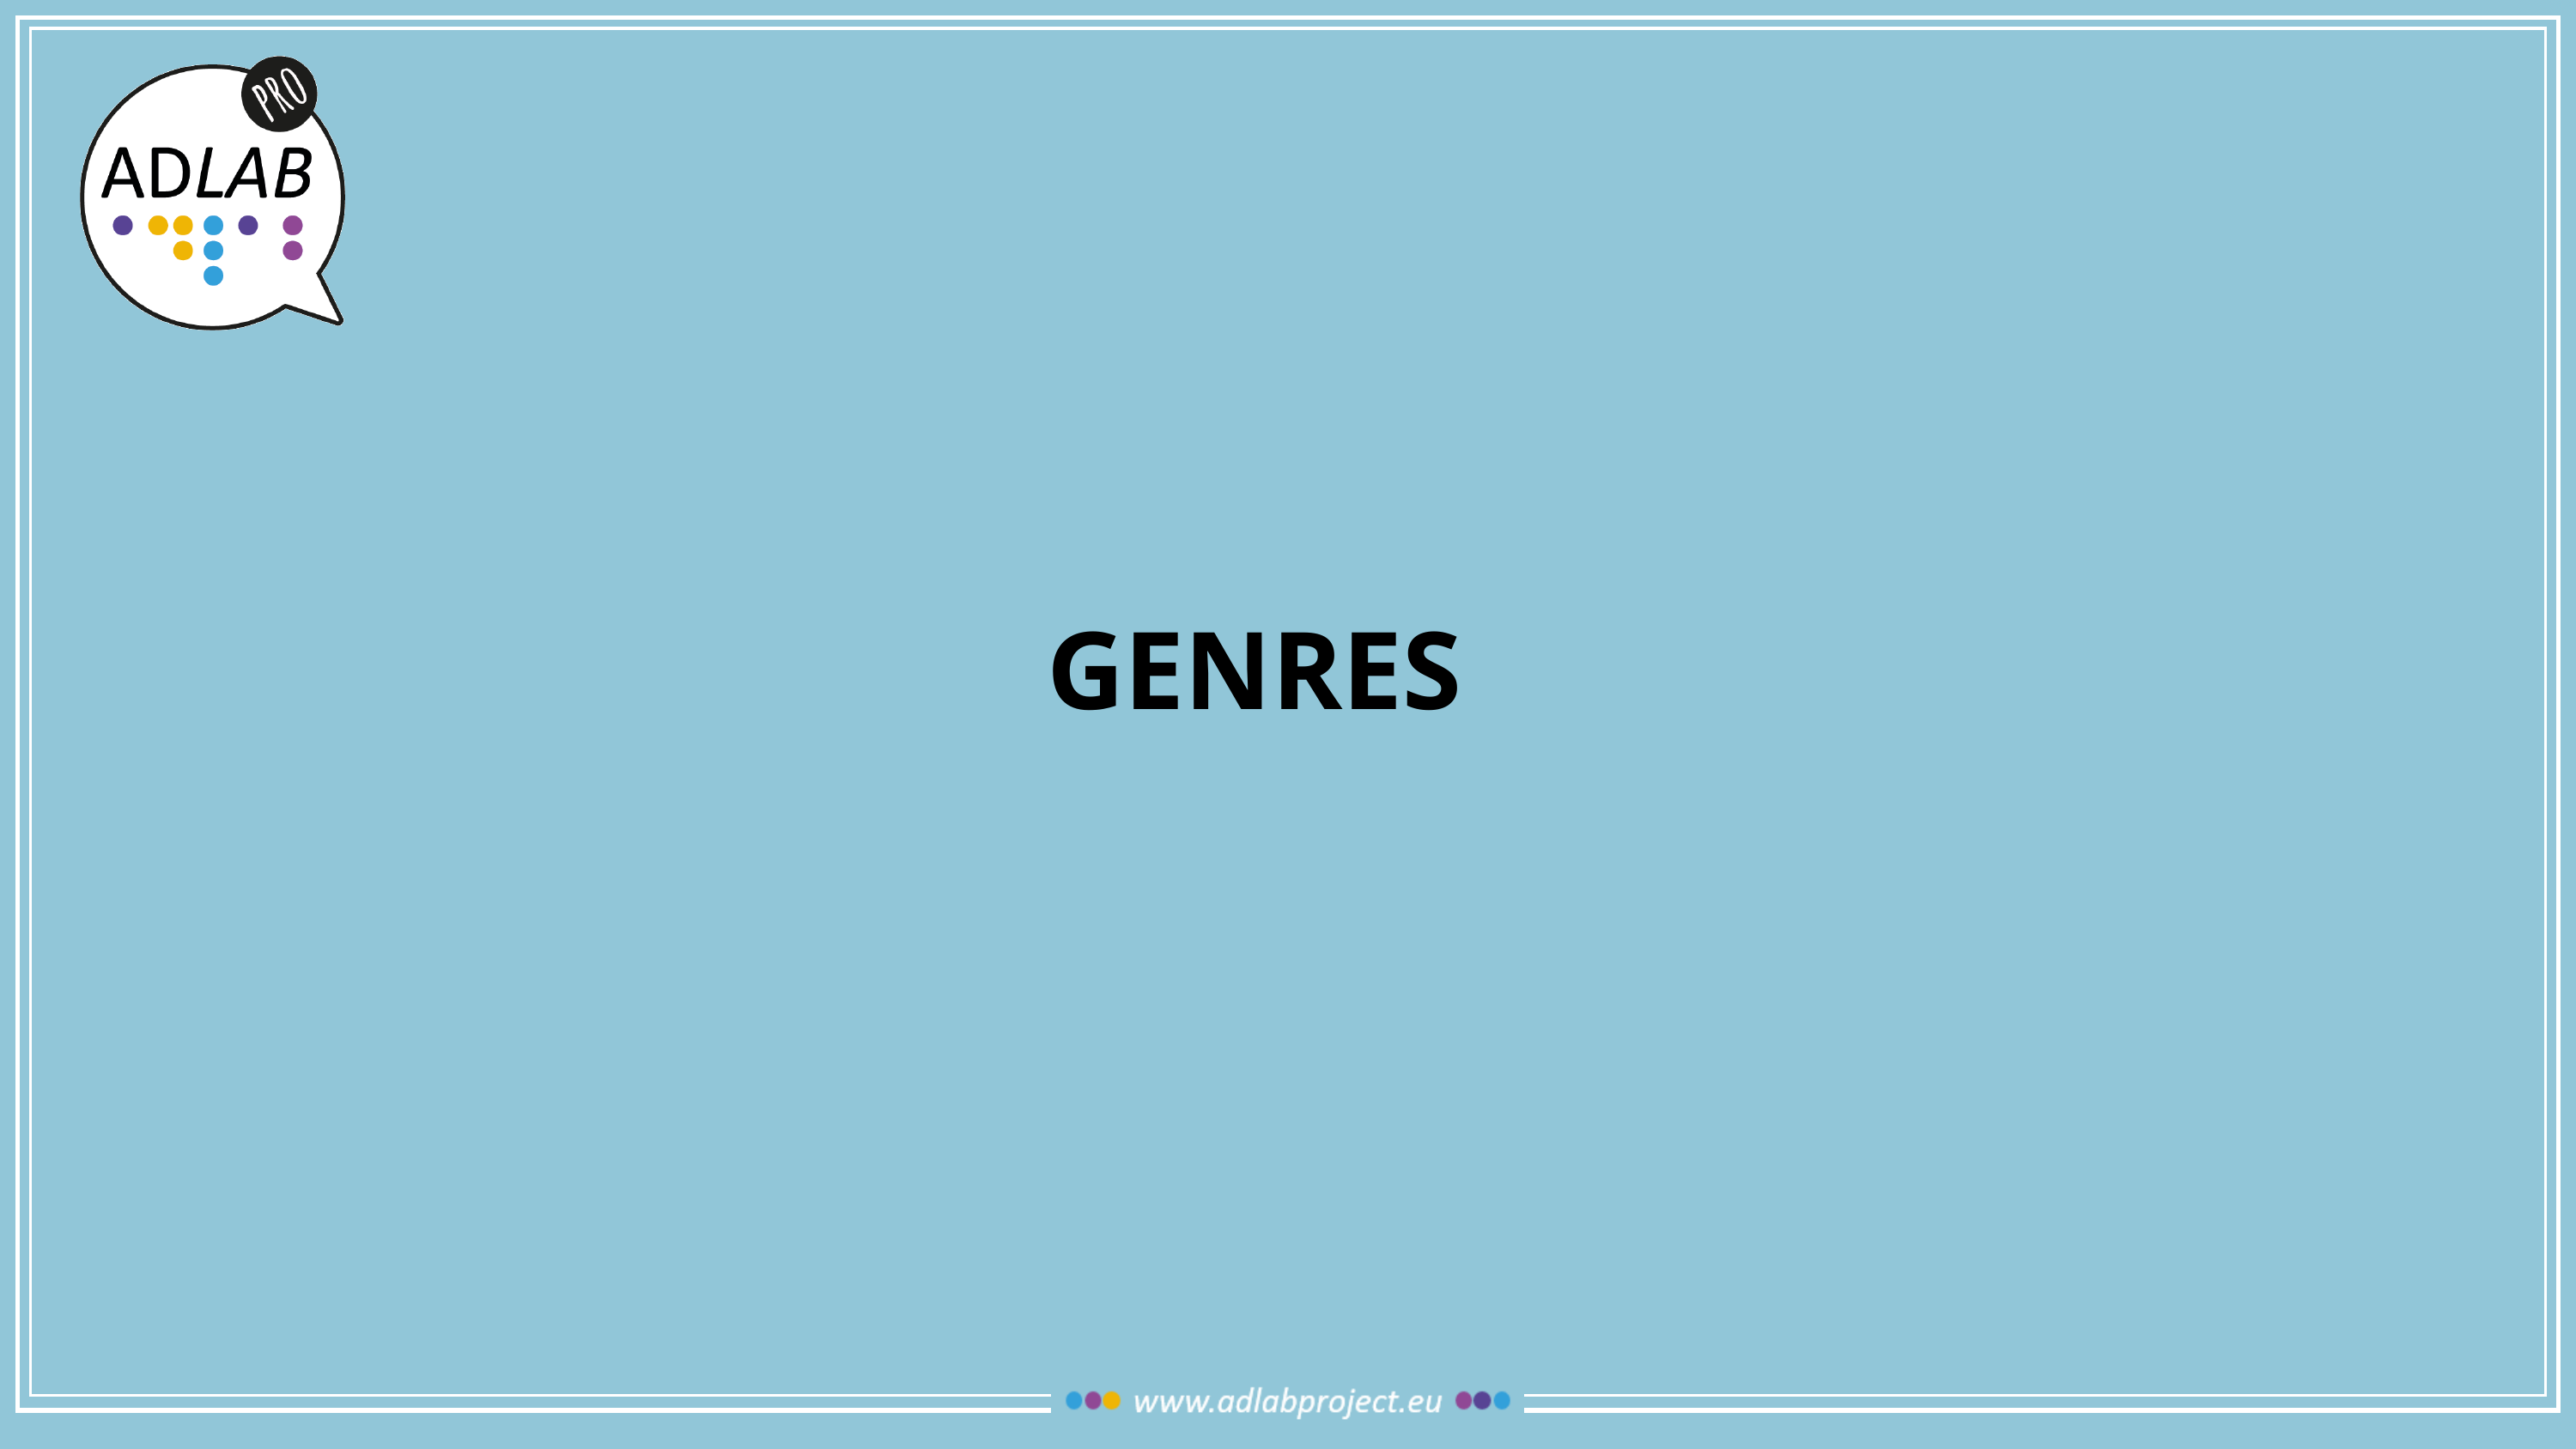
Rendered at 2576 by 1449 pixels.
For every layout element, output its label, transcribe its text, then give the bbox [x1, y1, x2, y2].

picture [1051, 1378, 1524, 1429]
title genres [0, 535, 2576, 815]
picture [72, 49, 353, 330]
